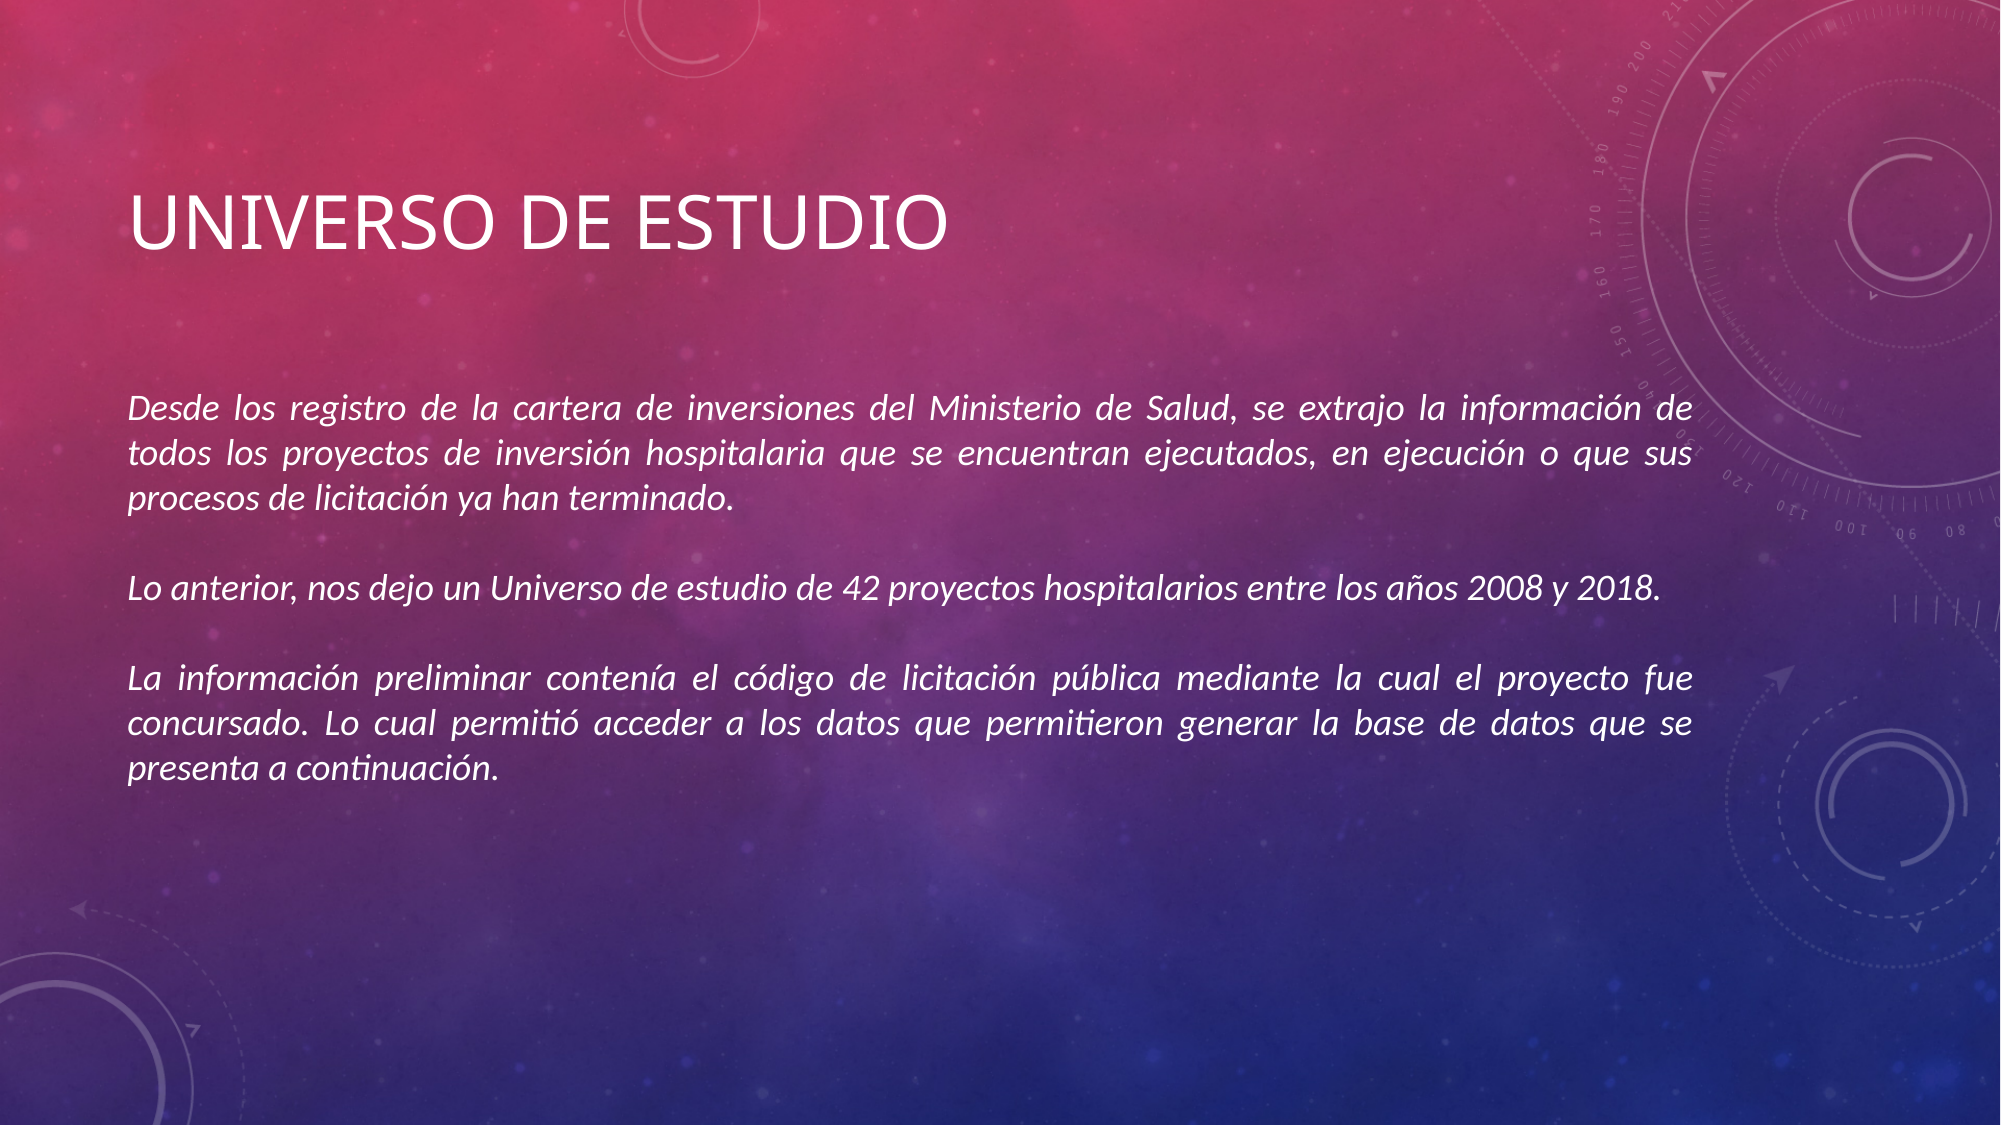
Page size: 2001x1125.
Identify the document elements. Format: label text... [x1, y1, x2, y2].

picture [0, 0, 2001, 1125]
title Universo de estudio [112, 99, 1775, 339]
text_box Desde los registro de la cartera de inversiones del Ministerio de Salud, se extrajo la información de todos los proyectos de inversión hospitalaria que se encuentran ejecutados, en ejecución o que sus procesos de licitación ya han terminado. Lo anterior, nos dejo un Universo de estudio de 42 proyectos hospitalarios entre los años 2008 y 2018. La información preliminar contenía el código de licitación pública mediante la cual el proyecto fue concursado. Lo cual permitió acceder a los datos que permitieron generar la base de datos que se presenta a continuación. [112, 375, 1709, 796]
